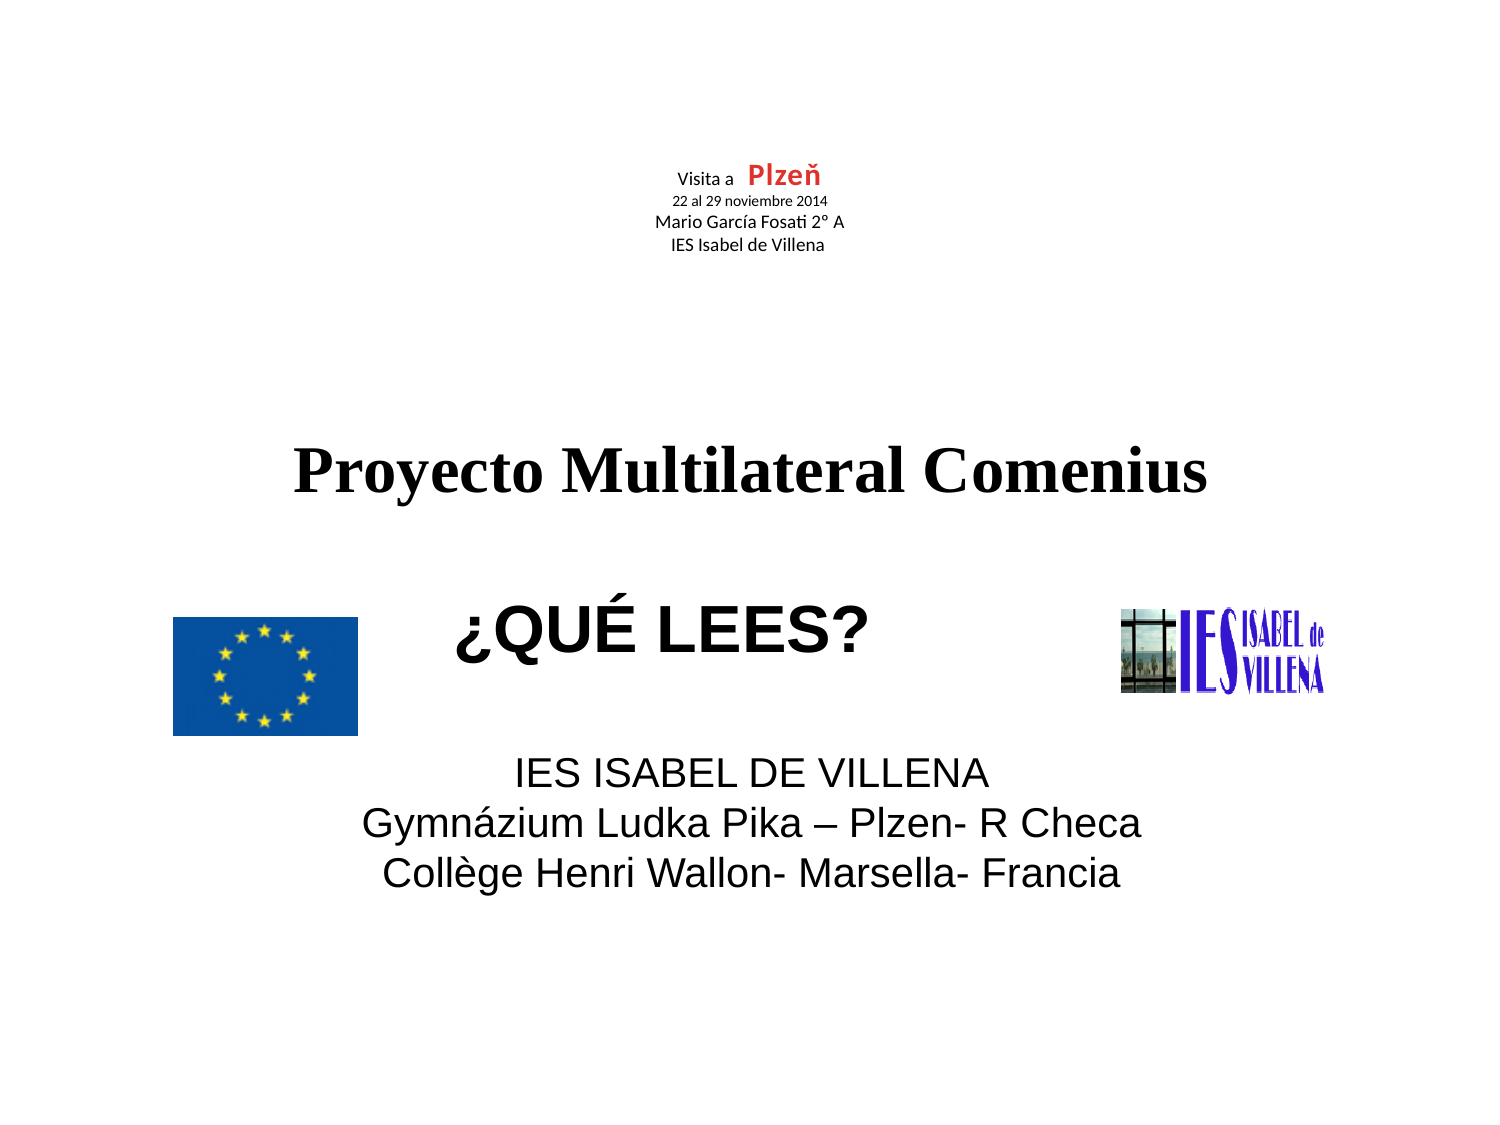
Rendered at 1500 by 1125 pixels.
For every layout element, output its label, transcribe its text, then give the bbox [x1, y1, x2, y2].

picture [1115, 601, 1328, 701]
list Proyecto Multilateral Comenius ¿QUÉ LEES? IES ISABEL DE VILLENA Gymnázium Ludka Pika – Plzen- R Checa Collège Henri Wallon- Marsella- Francia [76, 338, 1427, 1081]
picture [173, 616, 359, 737]
title Visita a Plzeň 22 al 29 noviembre 2014 Mario García Fosati 2º A IES Isabel de Villena [75, 54, 1425, 338]
